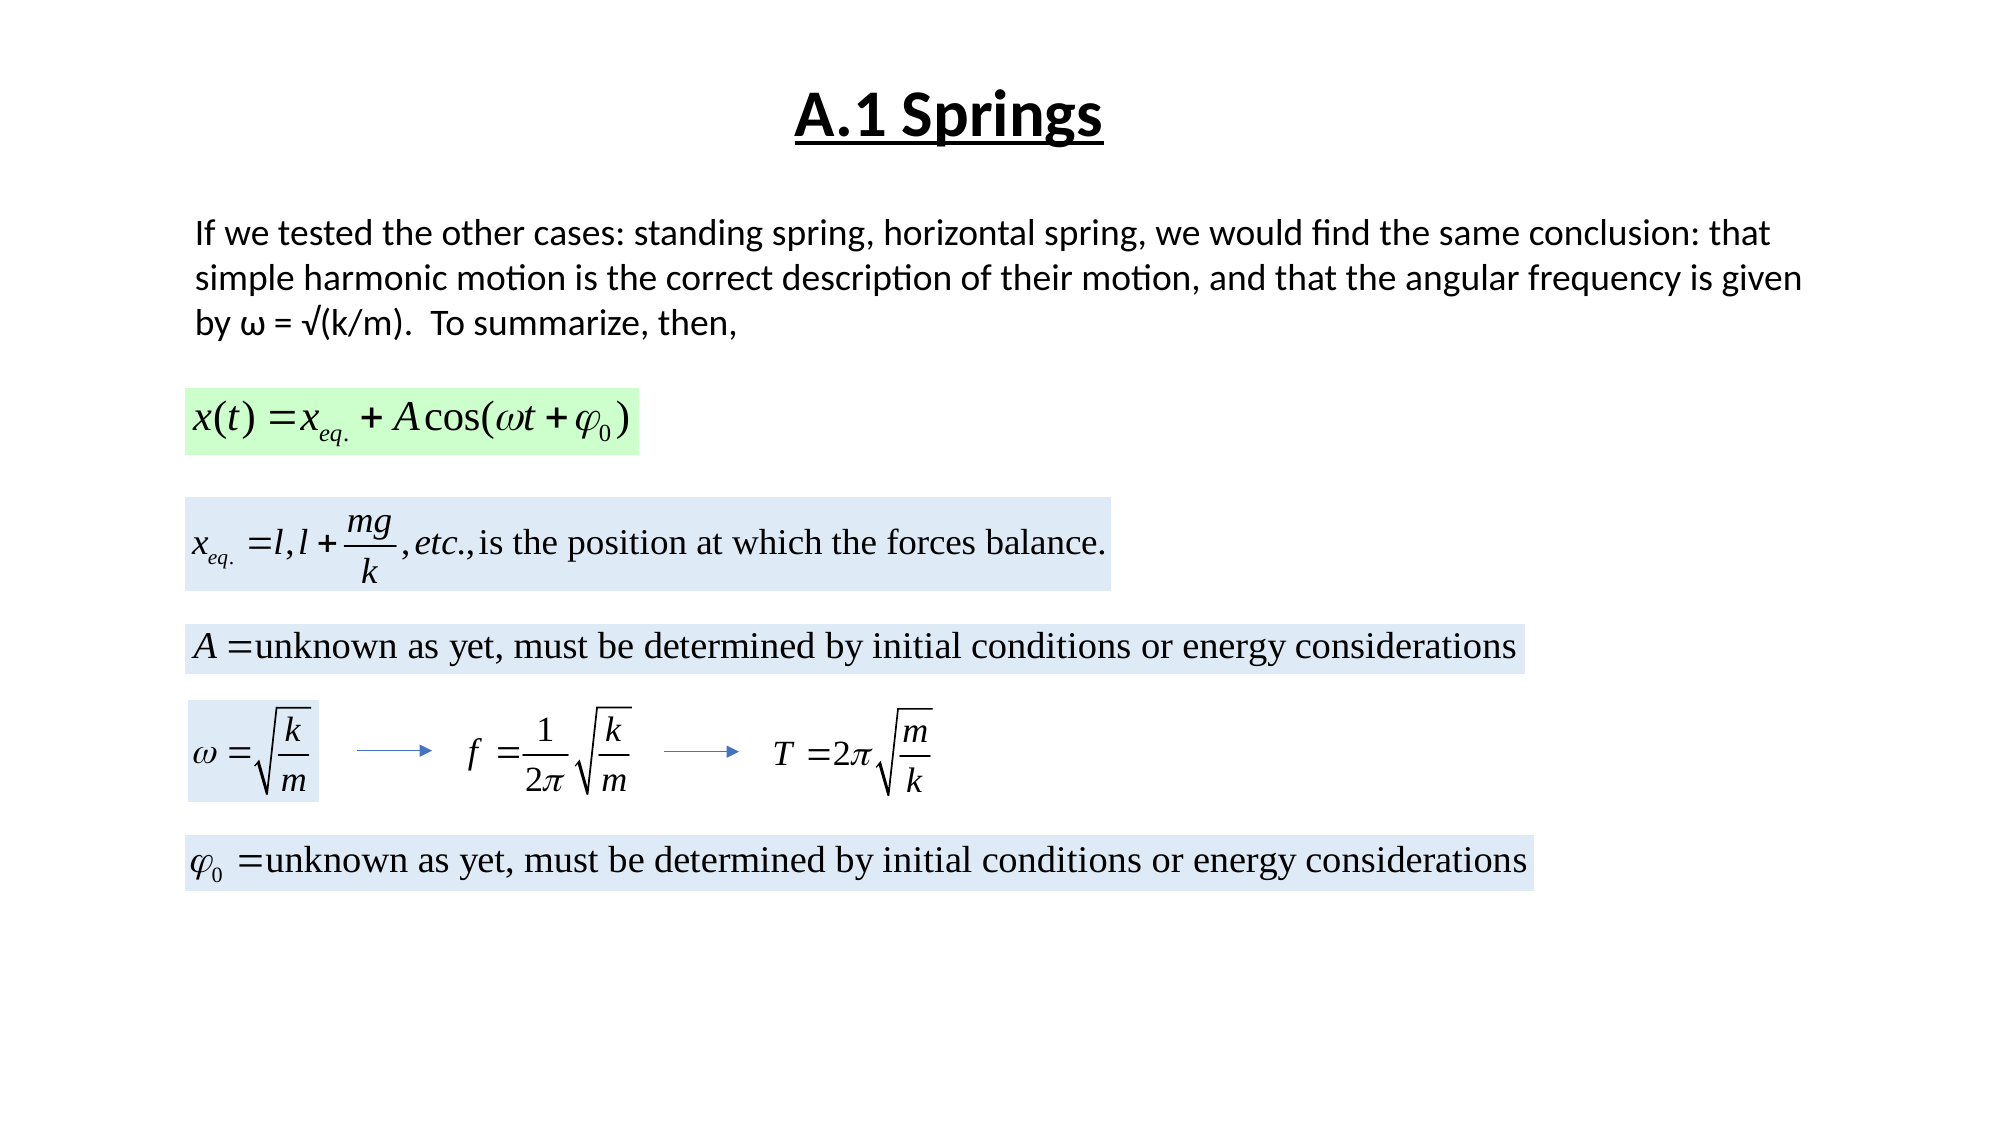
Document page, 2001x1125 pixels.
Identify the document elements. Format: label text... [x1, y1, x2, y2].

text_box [187, 699, 320, 803]
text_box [768, 700, 941, 804]
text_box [184, 387, 639, 456]
text_box If we tested the other cases: standing spring, horizontal spring, we would find the same conclusion: that simple harmonic motion is the correct description of their motion, and that the angular frequency is given by ω = √(k/m). To summarize, then, [179, 200, 1820, 351]
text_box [455, 698, 639, 803]
text_box A.1 Springs [779, 71, 1639, 165]
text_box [184, 497, 1112, 592]
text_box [184, 623, 1525, 675]
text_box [184, 834, 1535, 892]
